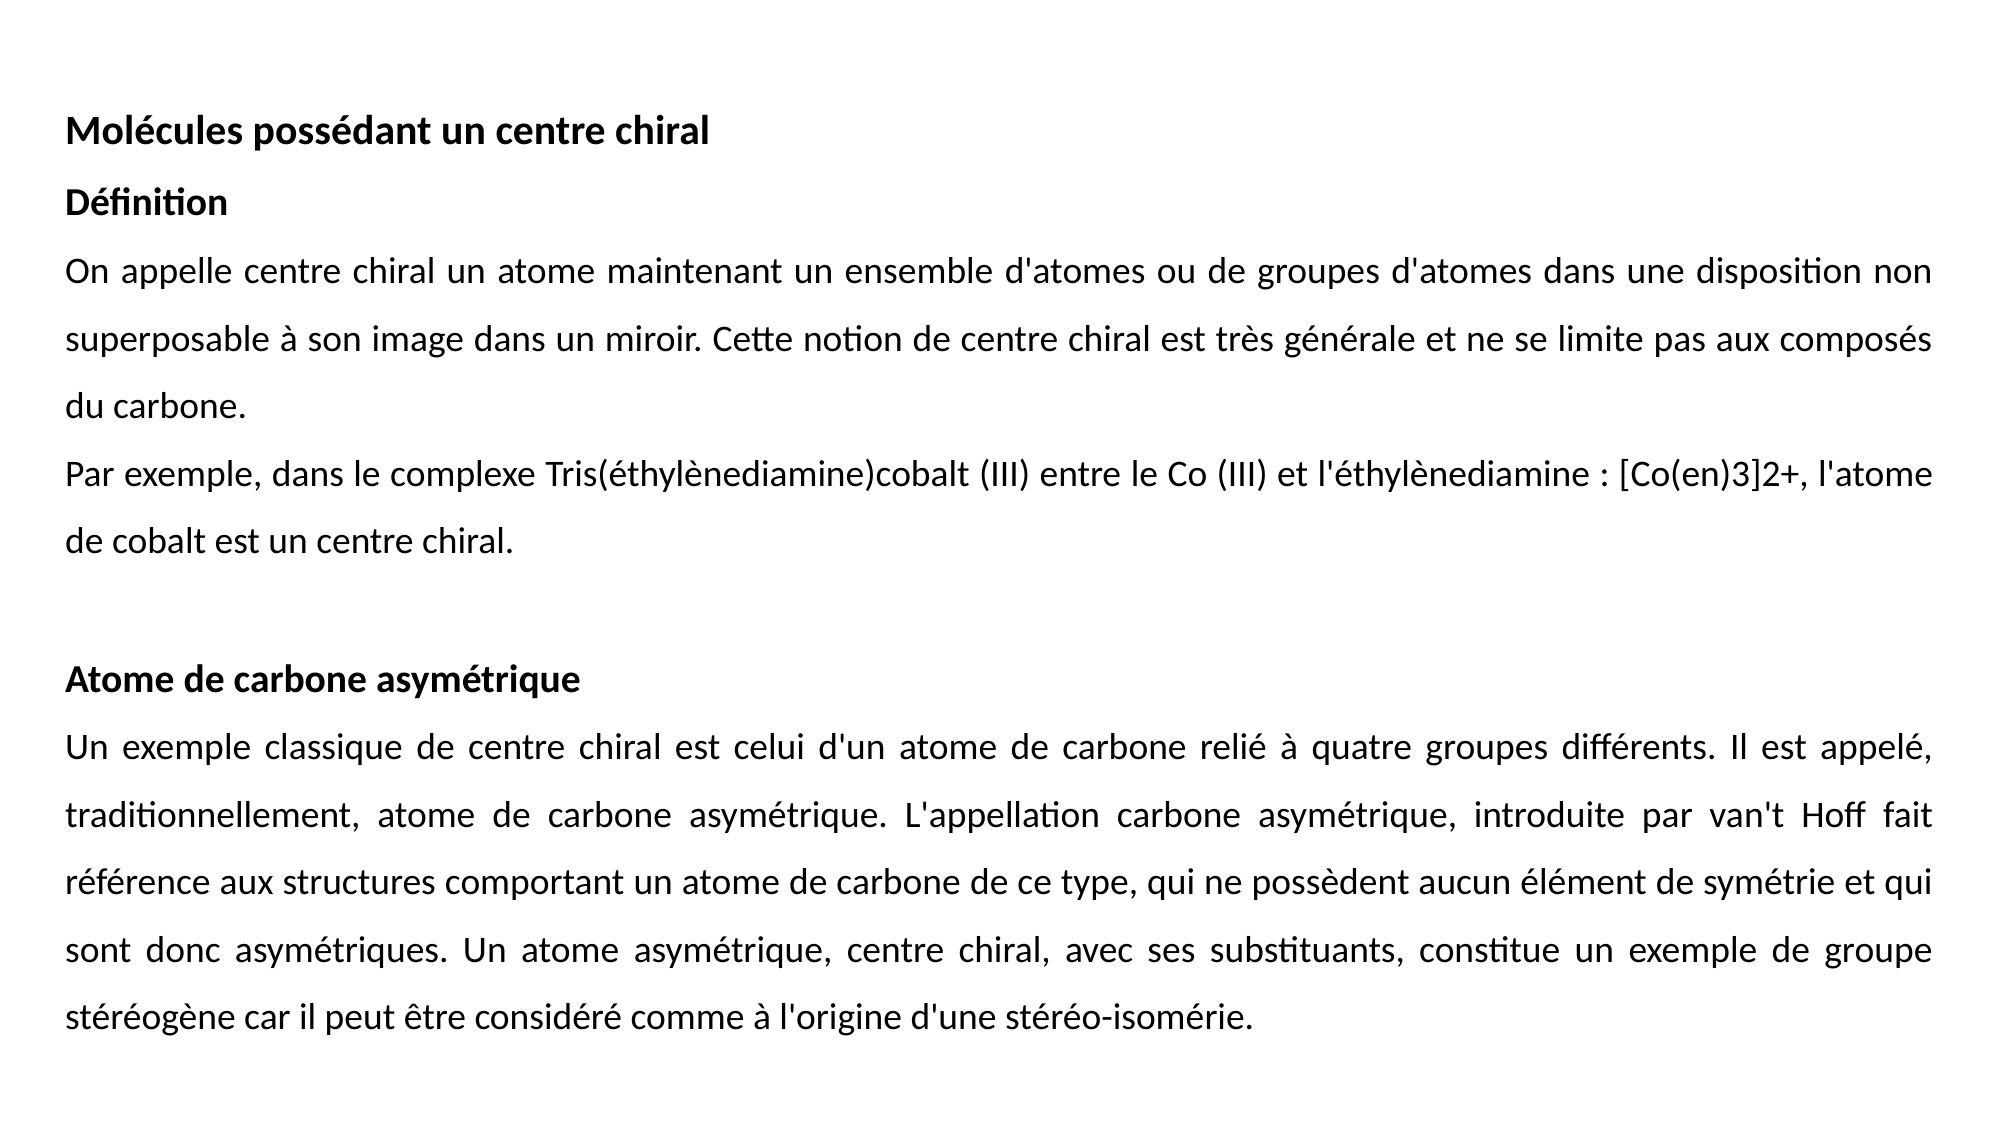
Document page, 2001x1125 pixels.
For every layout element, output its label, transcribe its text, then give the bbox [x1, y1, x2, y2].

text_box Molécules possédant un centre chiral Définition On appelle centre chiral un atome maintenant un ensemble d'atomes ou de groupes d'atomes dans une disposition non superposable à son image dans un miroir. Cette notion de centre chiral est très générale et ne se limite pas aux composés du carbone. Par exemple, dans le complexe Tris(éthylènediamine)cobalt (III) entre le Co (III) et l'éthylènediamine : [Co(en)3]2+, l'atome de cobalt est un centre chiral. Atome de carbone asymétrique Un exemple classique de centre chiral est celui d'un atome de carbone relié à quatre groupes différents. Il est appelé, traditionnellement, atome de carbone asymétrique. L'appellation carbone asymétrique, introduite par van't Hoff fait référence aux structures comportant un atome de carbone de ce type, qui ne possèdent aucun élément de symétrie et qui sont donc asymétriques. Un atome asymétrique, centre chiral, avec ses substituants, constitue un exemple de groupe stéréogène car il peut être considéré comme à l'origine d'une stéréo-isomérie. [50, 70, 1950, 1045]
